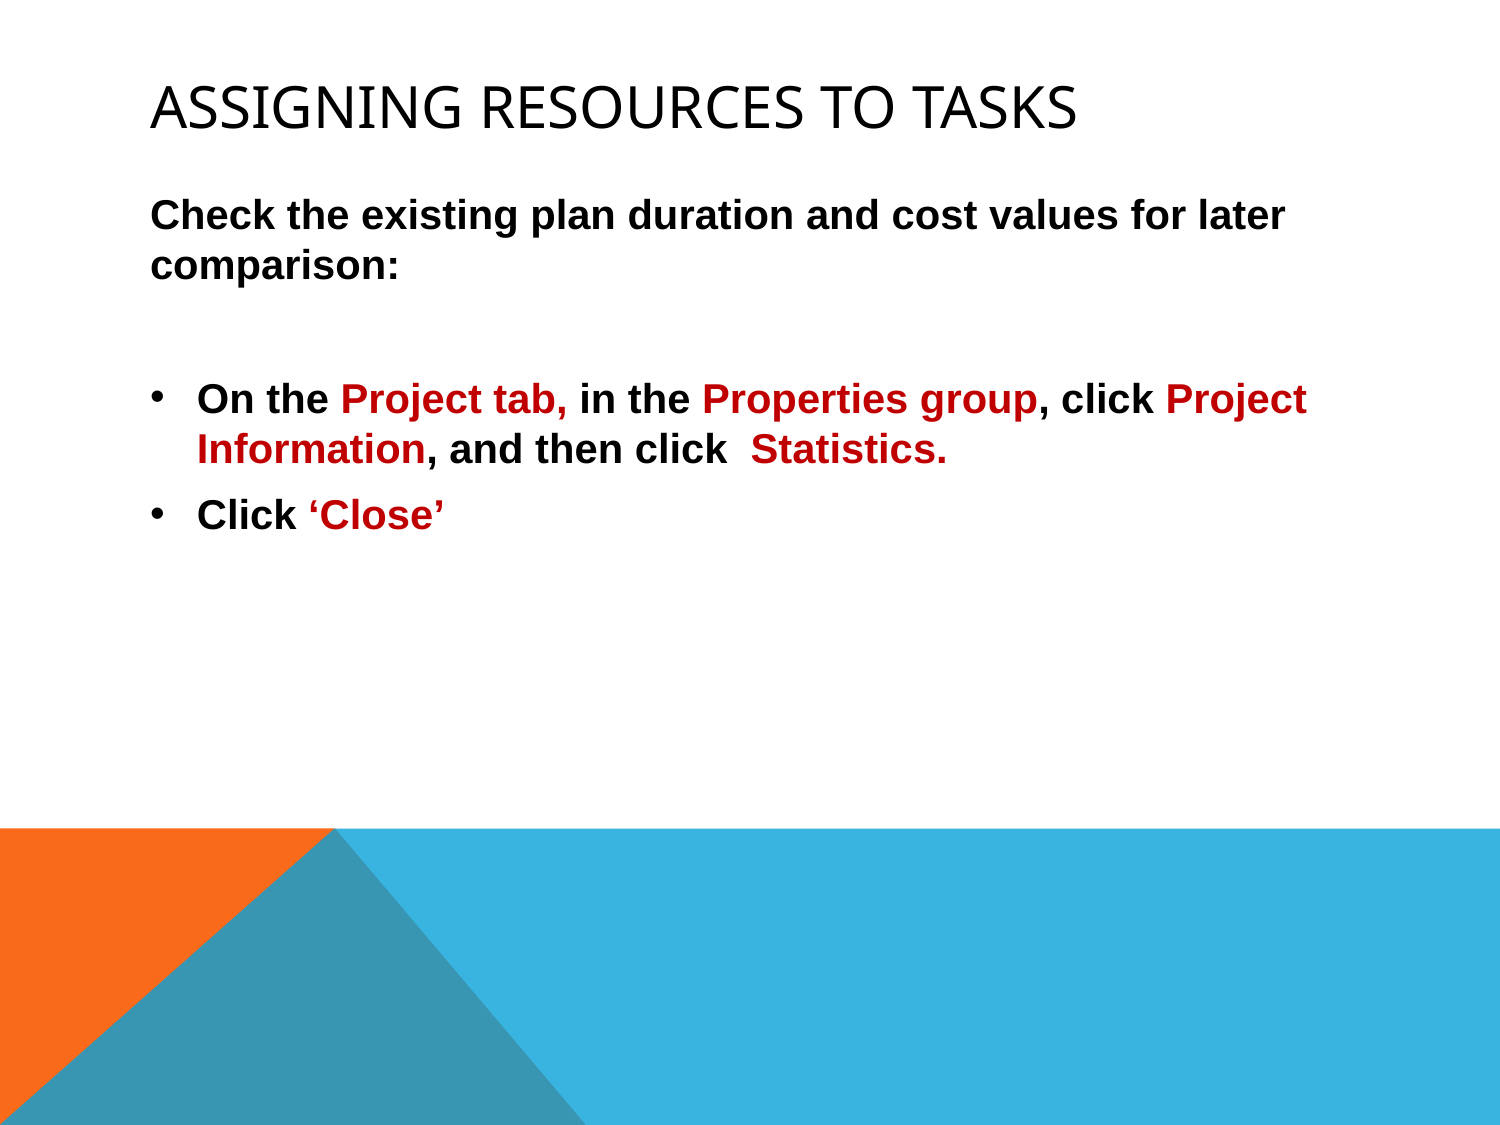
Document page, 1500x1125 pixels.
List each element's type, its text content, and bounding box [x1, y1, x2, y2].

list Check the existing plan duration and cost values for later comparison: On the Project tab, in the Properties group, click Project Information, and then click Statistics. Click ‘Close’ [135, 180, 1369, 768]
title Assigning resources to tasks [135, 60, 1369, 150]
